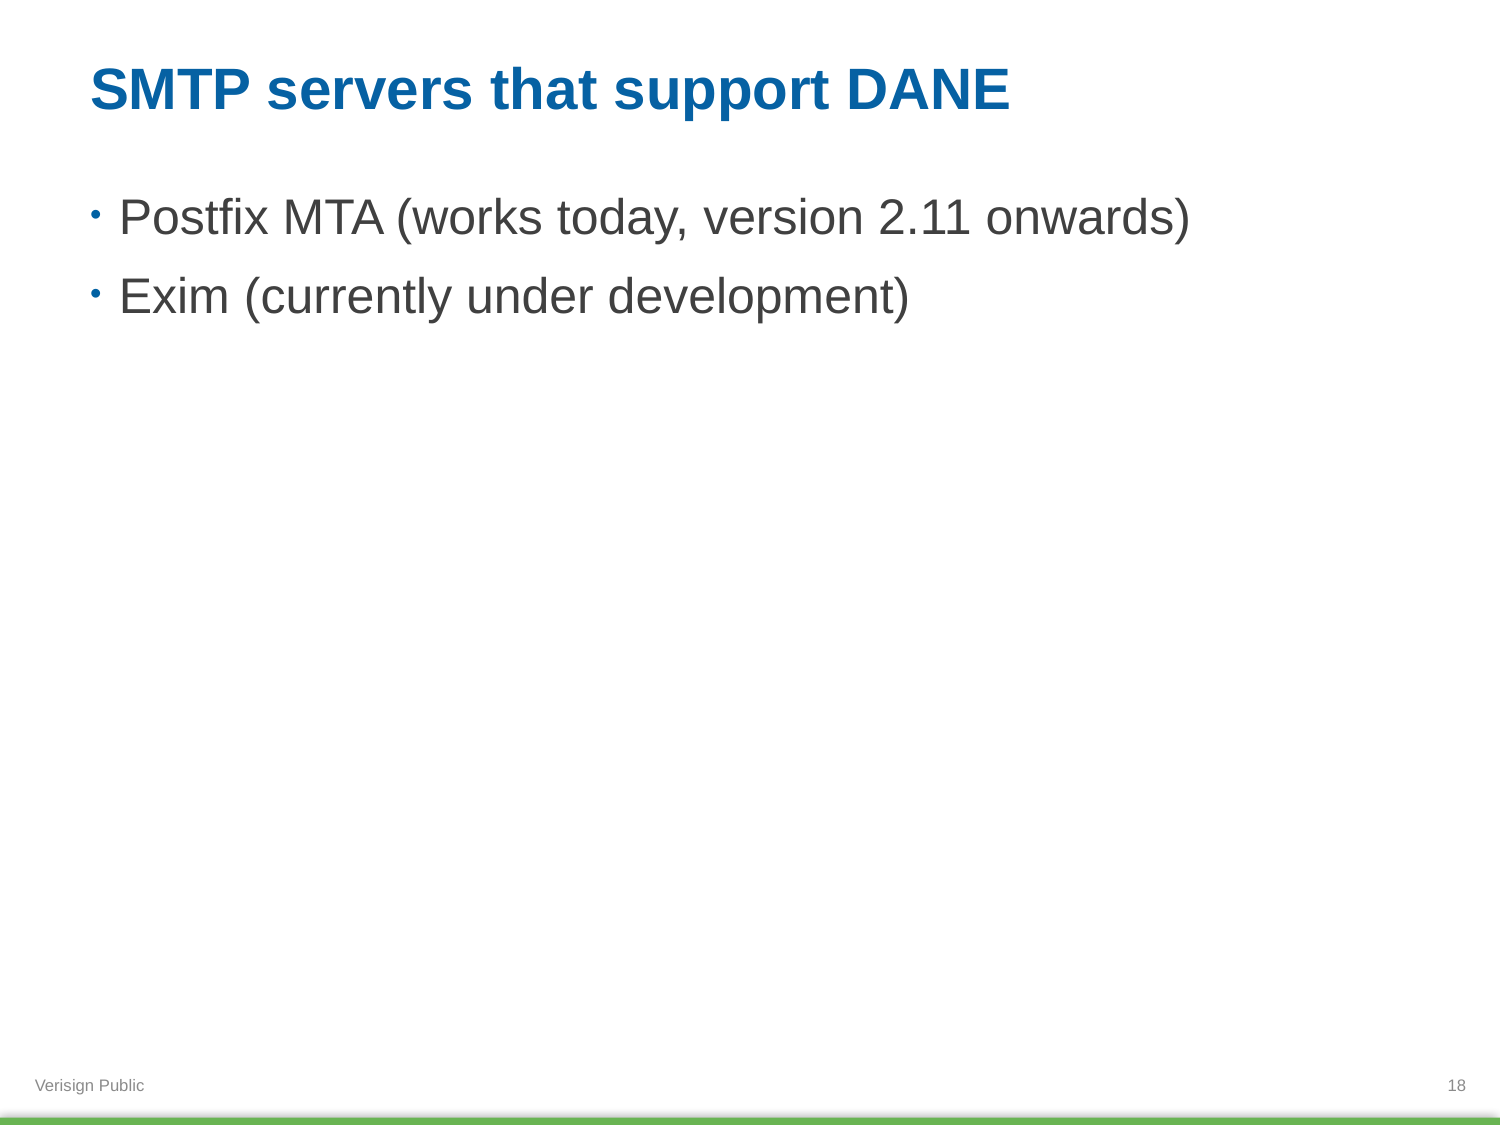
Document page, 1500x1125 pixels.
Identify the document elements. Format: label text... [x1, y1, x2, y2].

slide_number 18 [1422, 1072, 1482, 1098]
list Postfix MTA (works today, version 2.11 onwards) Exim (currently under development) [75, 176, 1425, 1040]
title SMTP servers that support DANE [75, 40, 1425, 132]
